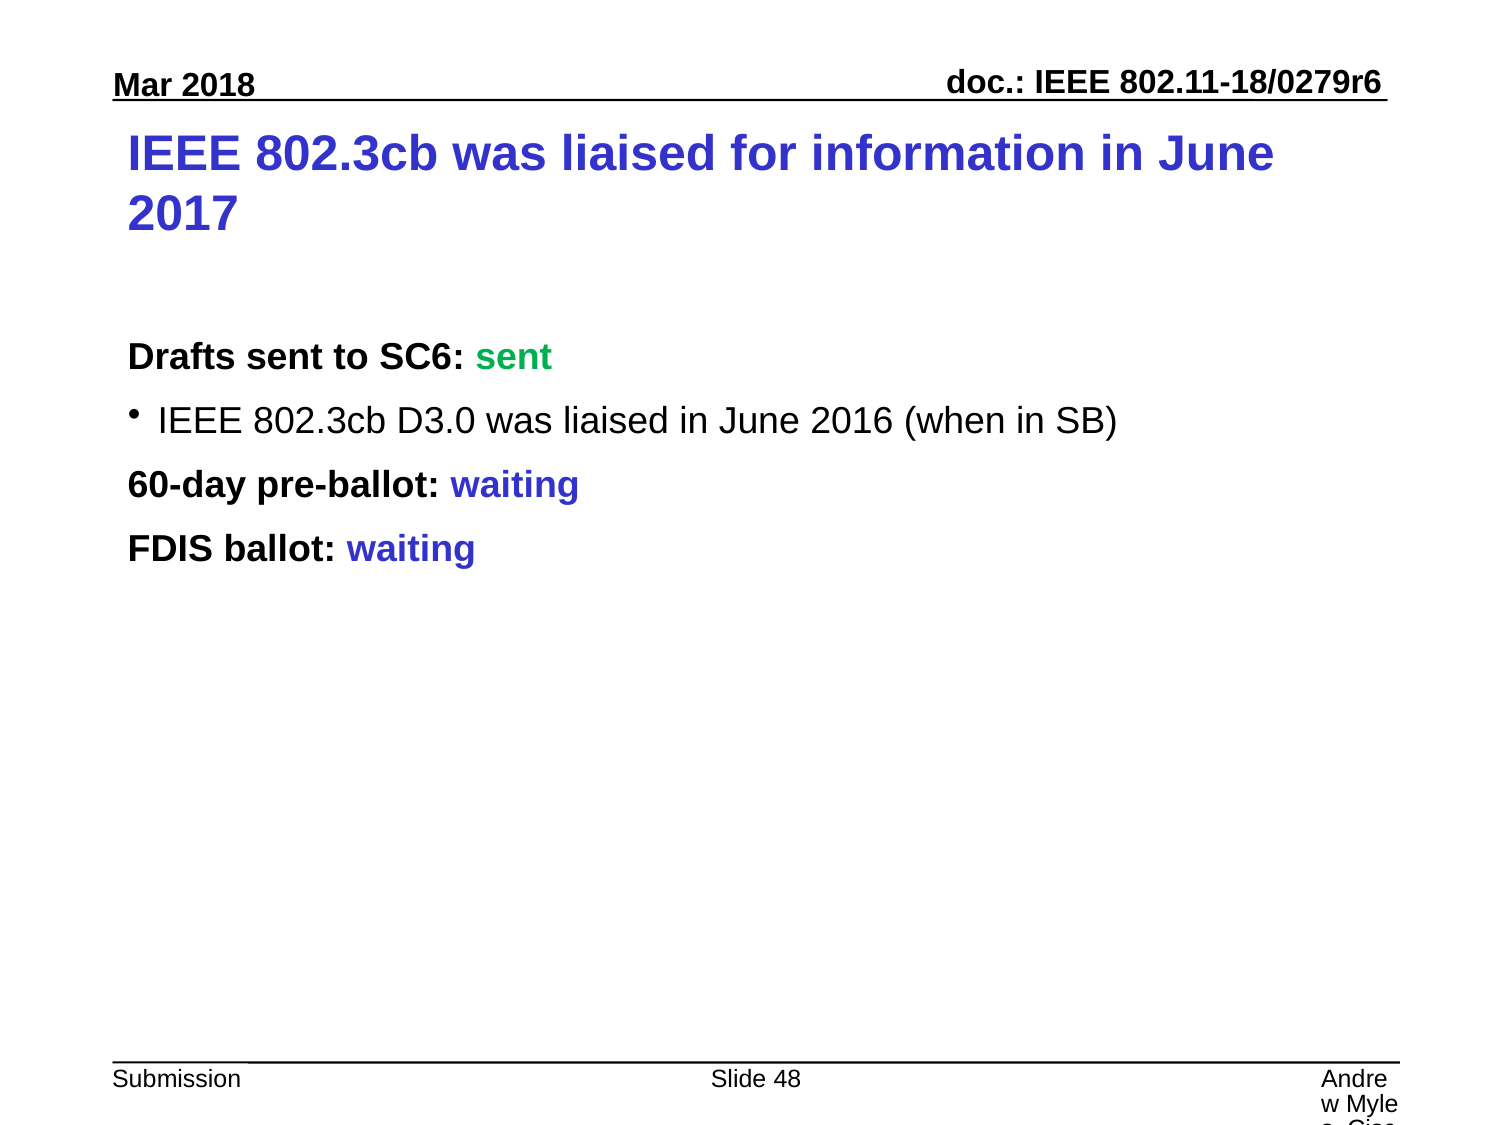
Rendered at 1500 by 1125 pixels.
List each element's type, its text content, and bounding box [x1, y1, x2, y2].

list Drafts sent to SC6: sent IEEE 802.3cb D3.0 was liaised in June 2016 (when in SB) 60-day pre-ballot: waiting FDIS ballot: waiting [112, 324, 1388, 1000]
footer Andrew Myles, Cisco [1320, 1061, 1402, 1093]
title IEEE 802.3cb was liaised for information in June 2017 [112, 112, 1388, 288]
slide_number Slide 48 [709, 1061, 803, 1093]
